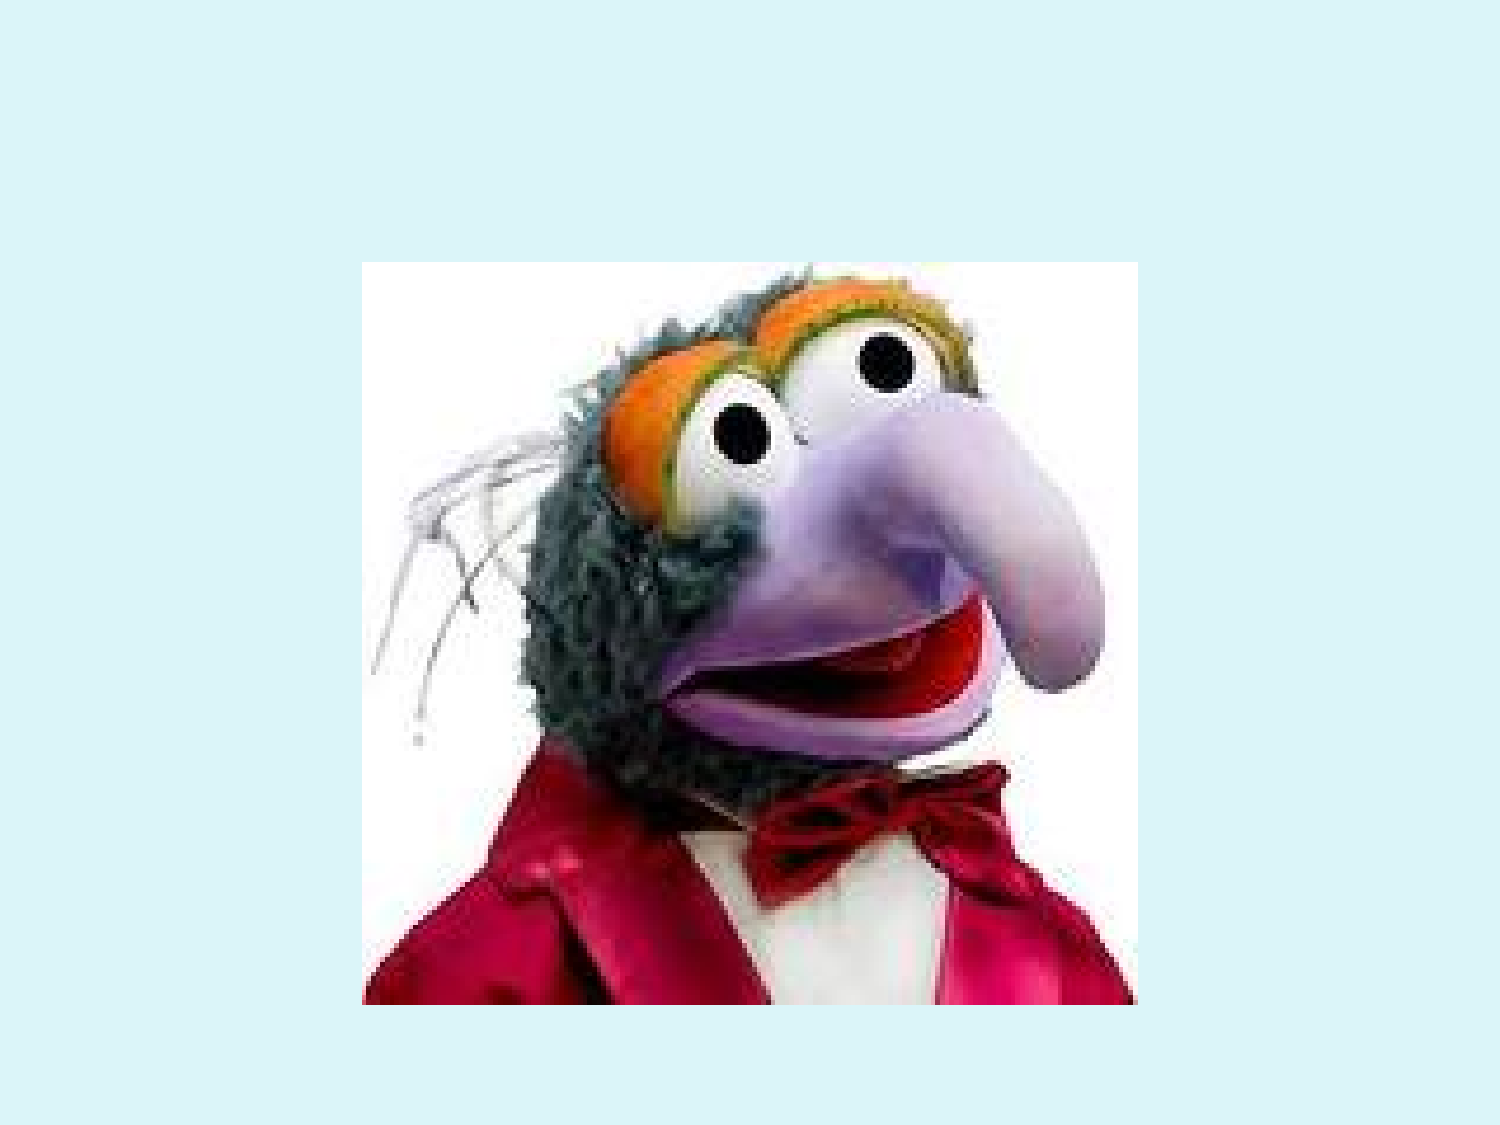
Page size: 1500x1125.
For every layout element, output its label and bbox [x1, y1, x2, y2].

list [74, 262, 1426, 1006]
